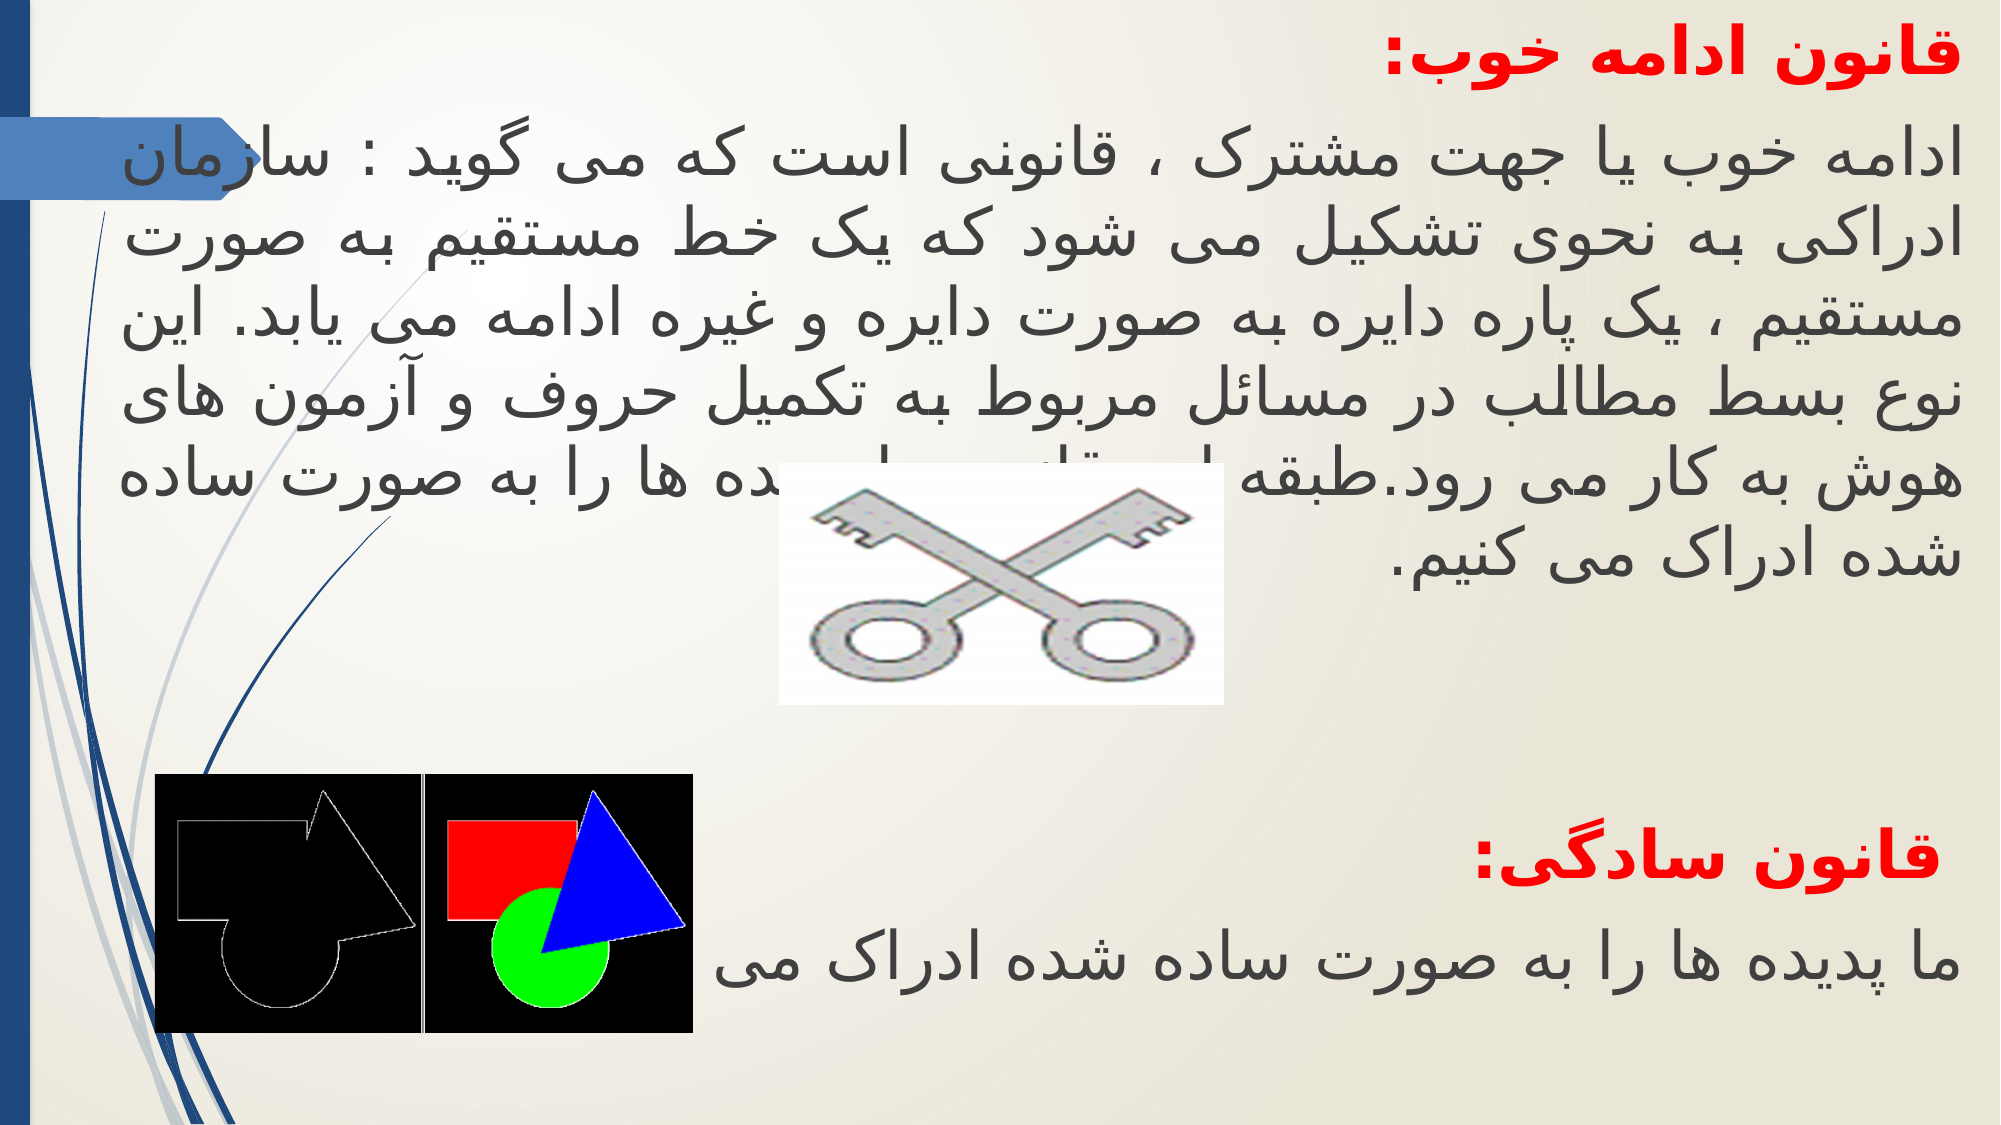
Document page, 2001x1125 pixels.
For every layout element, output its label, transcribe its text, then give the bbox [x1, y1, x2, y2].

list قانون ادامه خوب: ادامه خوب یا جهت مشترک ، قانونی است که می گوید : سازمان ادراکی به نحوی تشکیل می شود که یک خط مستقیم به صورت مستقیم ، یک پاره دایره به صورت دایره و غیره ادامه می یابد. این نوع بسط مطالب در مسائل مربوط به تکمیل حروف و آزمون های هوش به کار می رود.طبقه این قانون ما پدیده ها را به صورت ساده شده ادراک می کنیم. قانون سادگی: ما پدیده ها را به صورت ساده شده ادراک می کنیم. [102, 0, 1981, 1108]
picture [154, 773, 694, 1033]
picture [778, 463, 1225, 705]
